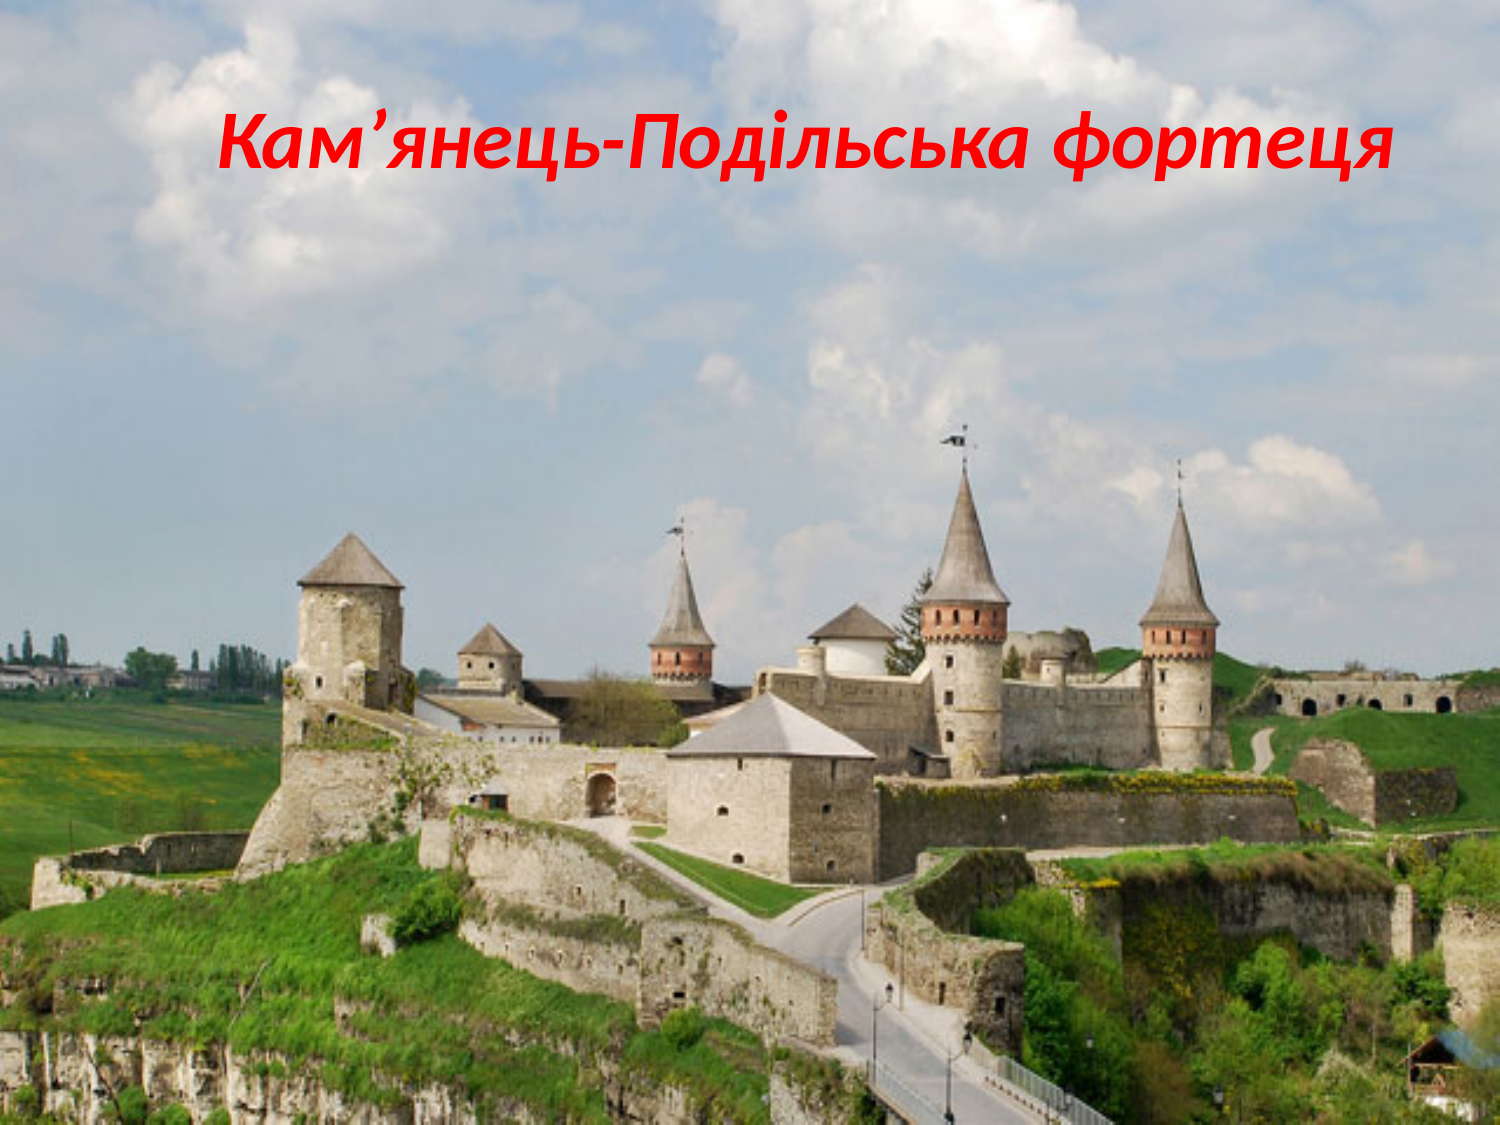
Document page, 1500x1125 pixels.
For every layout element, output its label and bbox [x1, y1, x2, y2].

list [0, 0, 1500, 1125]
